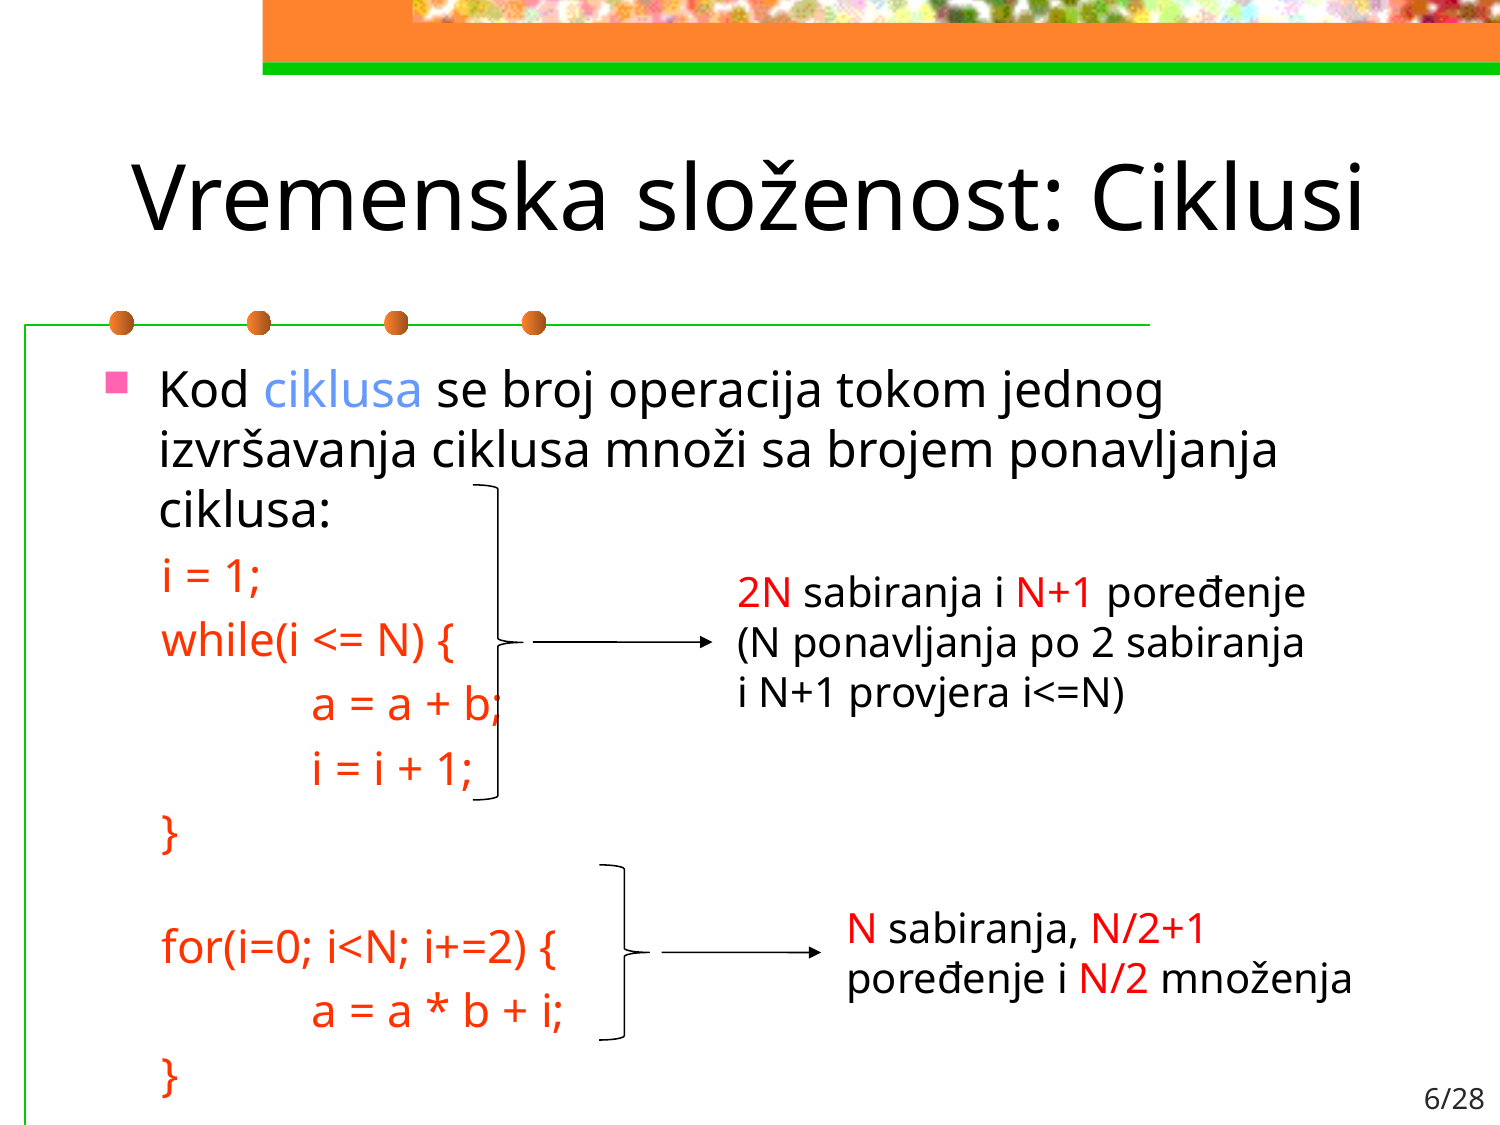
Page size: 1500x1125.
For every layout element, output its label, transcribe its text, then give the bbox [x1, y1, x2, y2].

text_box [599, 864, 650, 1041]
text_box [472, 484, 523, 800]
text_box 6/28 [1374, 1072, 1500, 1123]
text_box [661, 946, 822, 959]
picture [412, 0, 1500, 23]
list Kod ciklusa se broj operacija tokom jednog izvršavanja ciklusa množi sa brojem ponavljanja ciklusa: i = 1; while(i <= N) { a = a + b; i = i + 1; } for(i=0; i<N; i+=2) { a = a * b + i; } [87, 350, 1450, 1025]
text_box N sabiranja, N/2+1 poređenje i N/2 množenja [831, 894, 1433, 1010]
text_box [532, 635, 713, 649]
text_box 2N sabiranja i N+1 poređenje (N ponavljanja po 2 sabiranja i N+1 provjera i<=N) [722, 558, 1338, 724]
title Vremenska složenost: Ciklusi [112, 99, 1388, 288]
